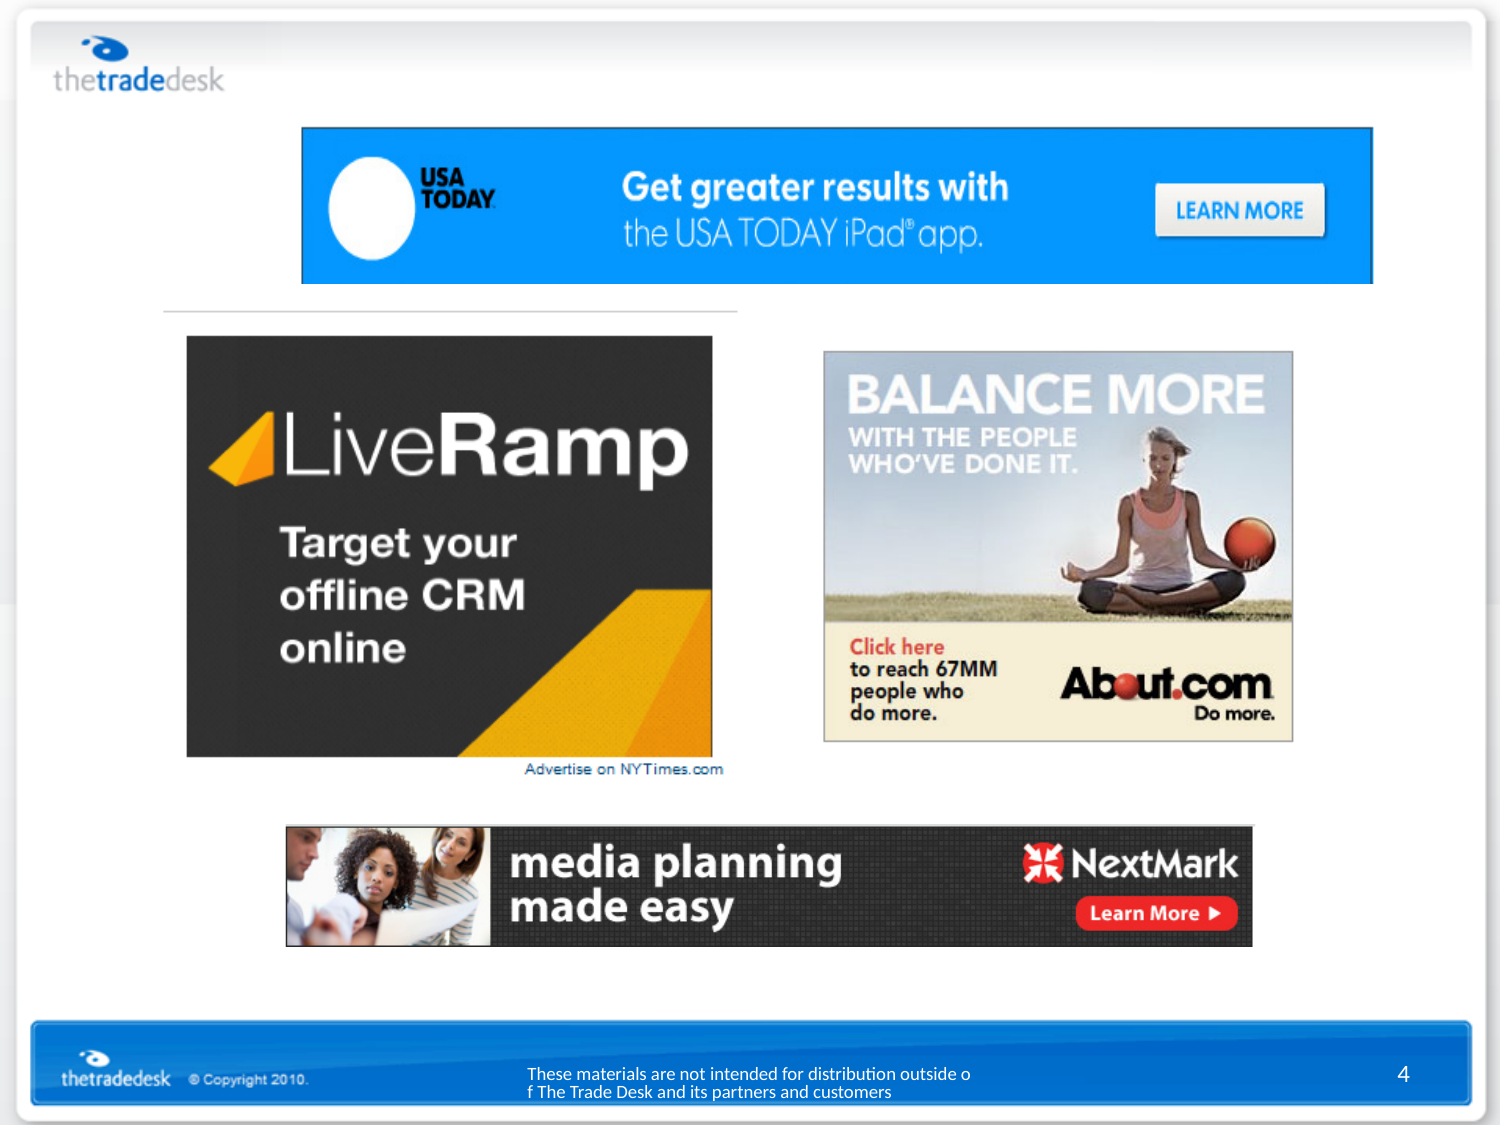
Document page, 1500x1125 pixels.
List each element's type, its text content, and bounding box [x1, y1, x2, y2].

picture [0, 0, 1500, 1125]
slide_number 4 [1074, 1042, 1425, 1103]
footer These materials are not intended for distribution outside of The Trade Desk and its partners and customers [512, 1042, 988, 1103]
